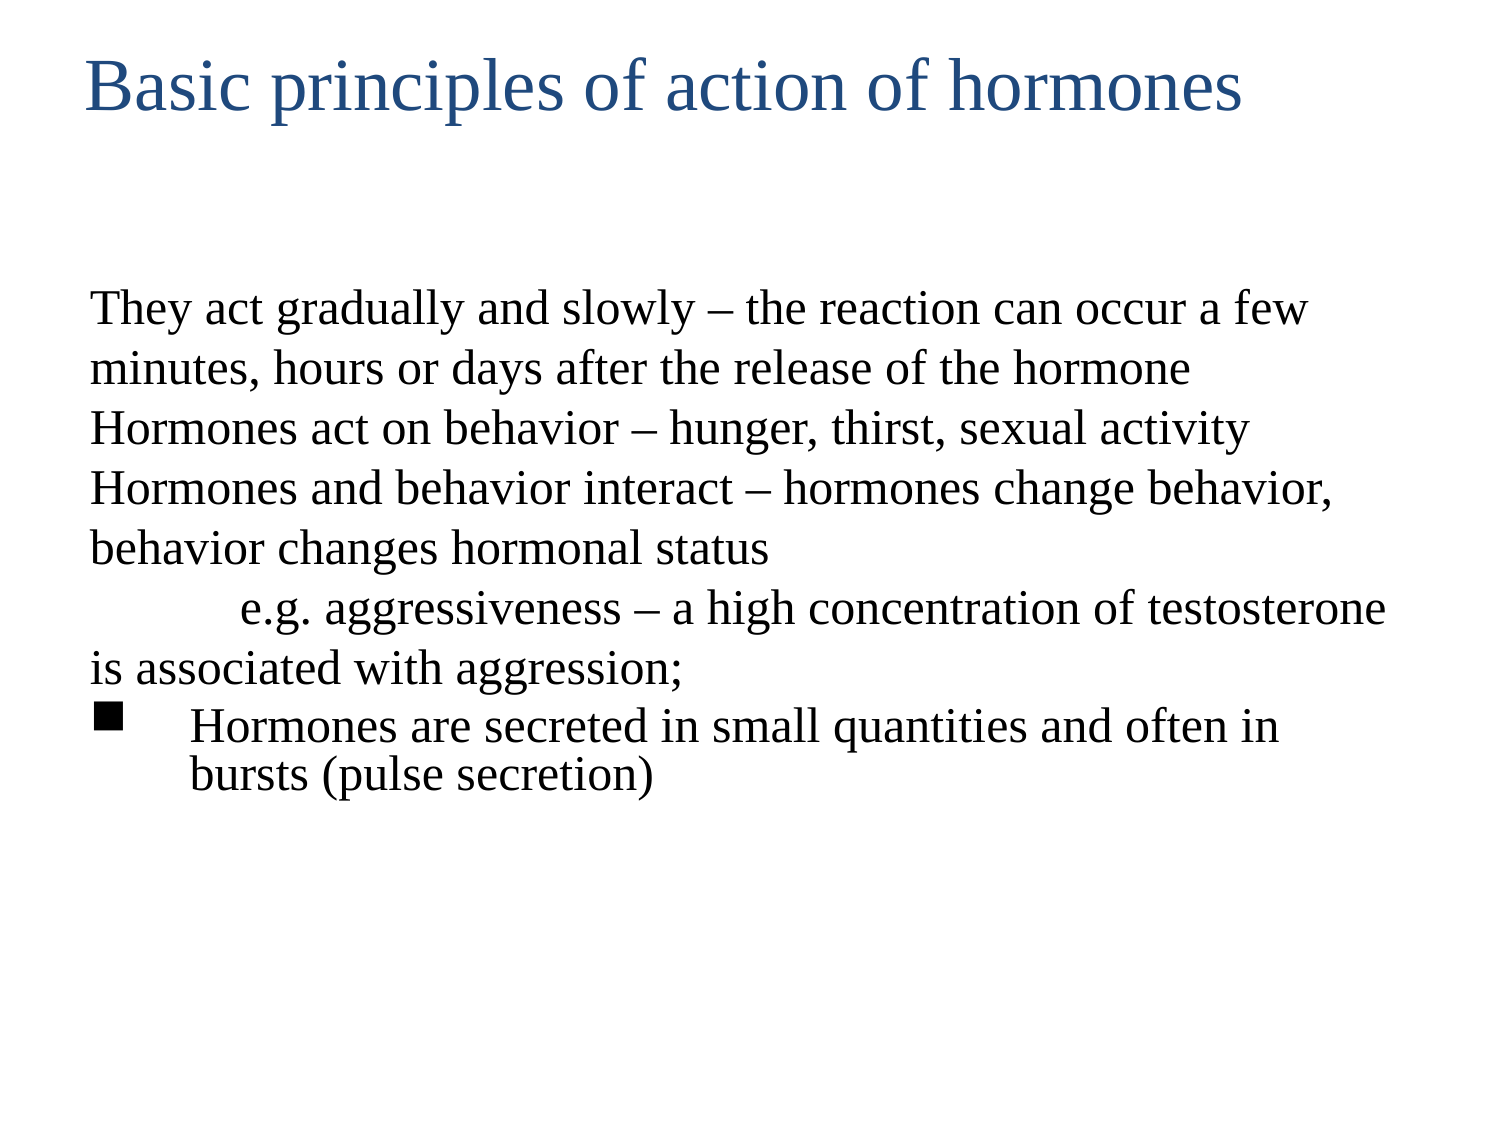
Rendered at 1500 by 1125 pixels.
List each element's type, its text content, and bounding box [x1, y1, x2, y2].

text_box They act gradually and slowly – the reaction can occur a few minutes, hours or days after the release of the hormone Hormones act on behavior – hunger, thirst, sexual activity Hormones and behavior interact – hormones change behavior, behavior changes hormonal status e.g. aggressiveness – a high concentration of testosterone is associated with aggression; Hormones are secreted in small quantities and often in bursts (pulse secretion) [74, 267, 1425, 1071]
text_box Basic principles of action of hormones [70, 54, 1421, 197]
